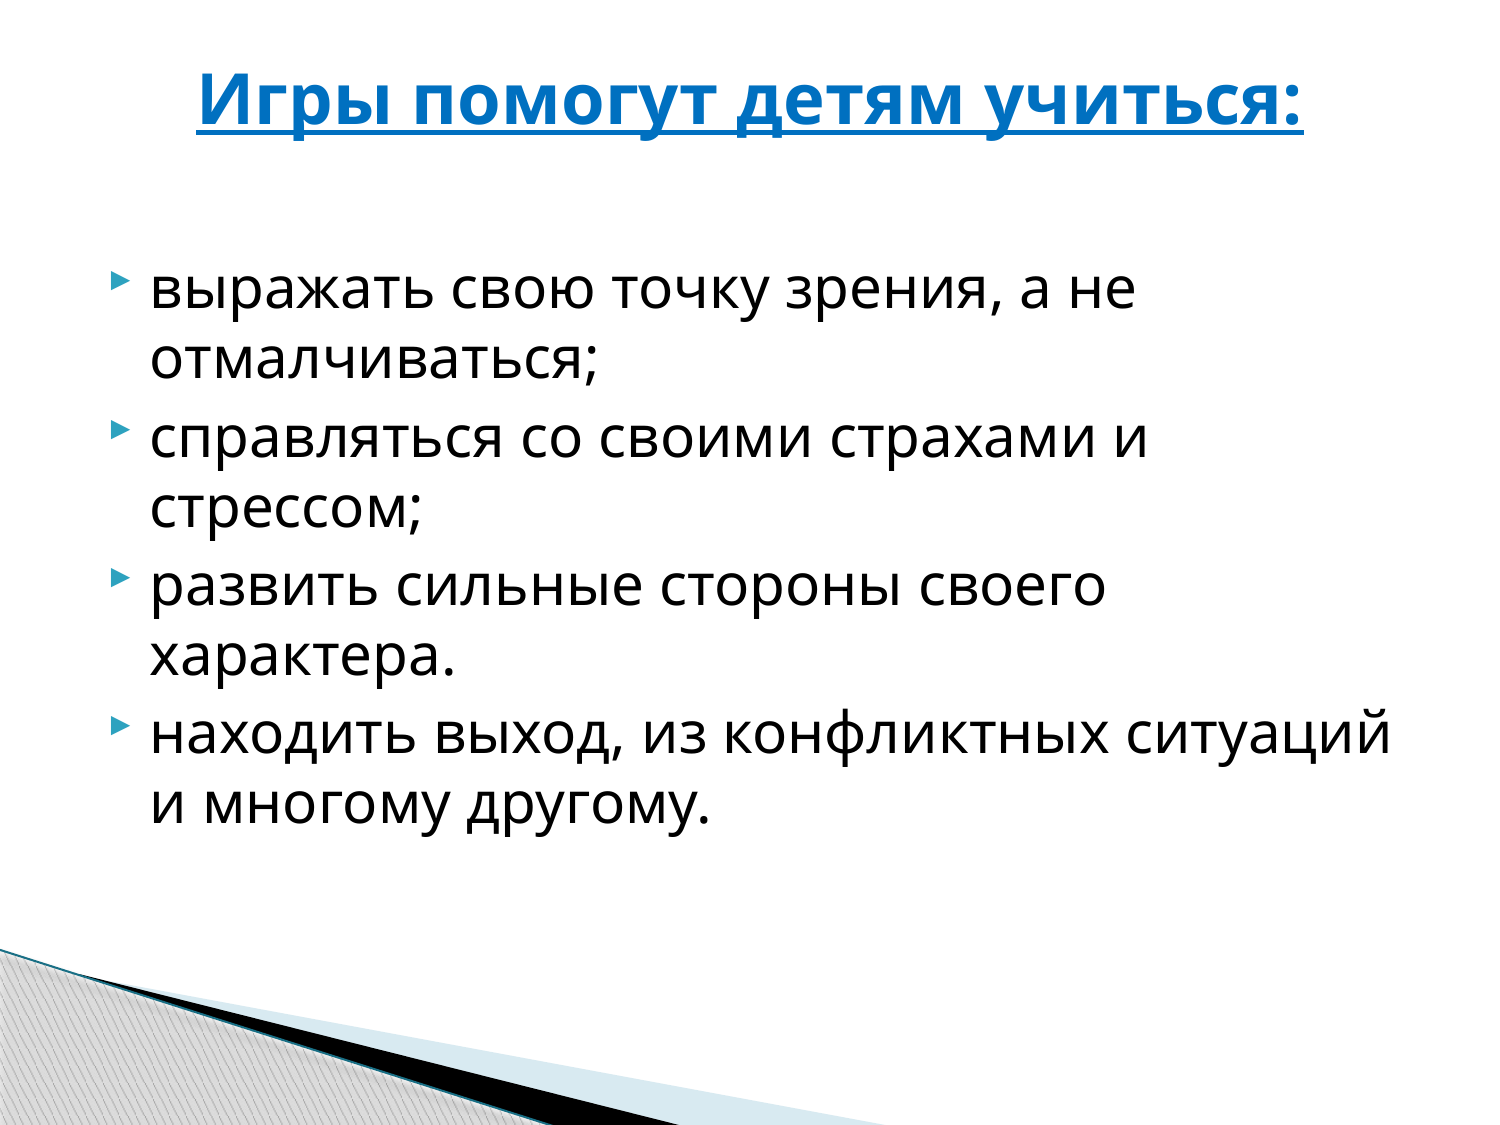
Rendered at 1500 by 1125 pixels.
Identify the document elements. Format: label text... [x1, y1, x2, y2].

list выражать свою точку зрения, а не отмалчиваться; справляться со своими страхами и стрессом; развить сильные стороны своего характера. находить выход, из конфликтных ситуаций и многому другому. [75, 243, 1425, 986]
title Игры помогут детям учиться: [75, 45, 1425, 233]
